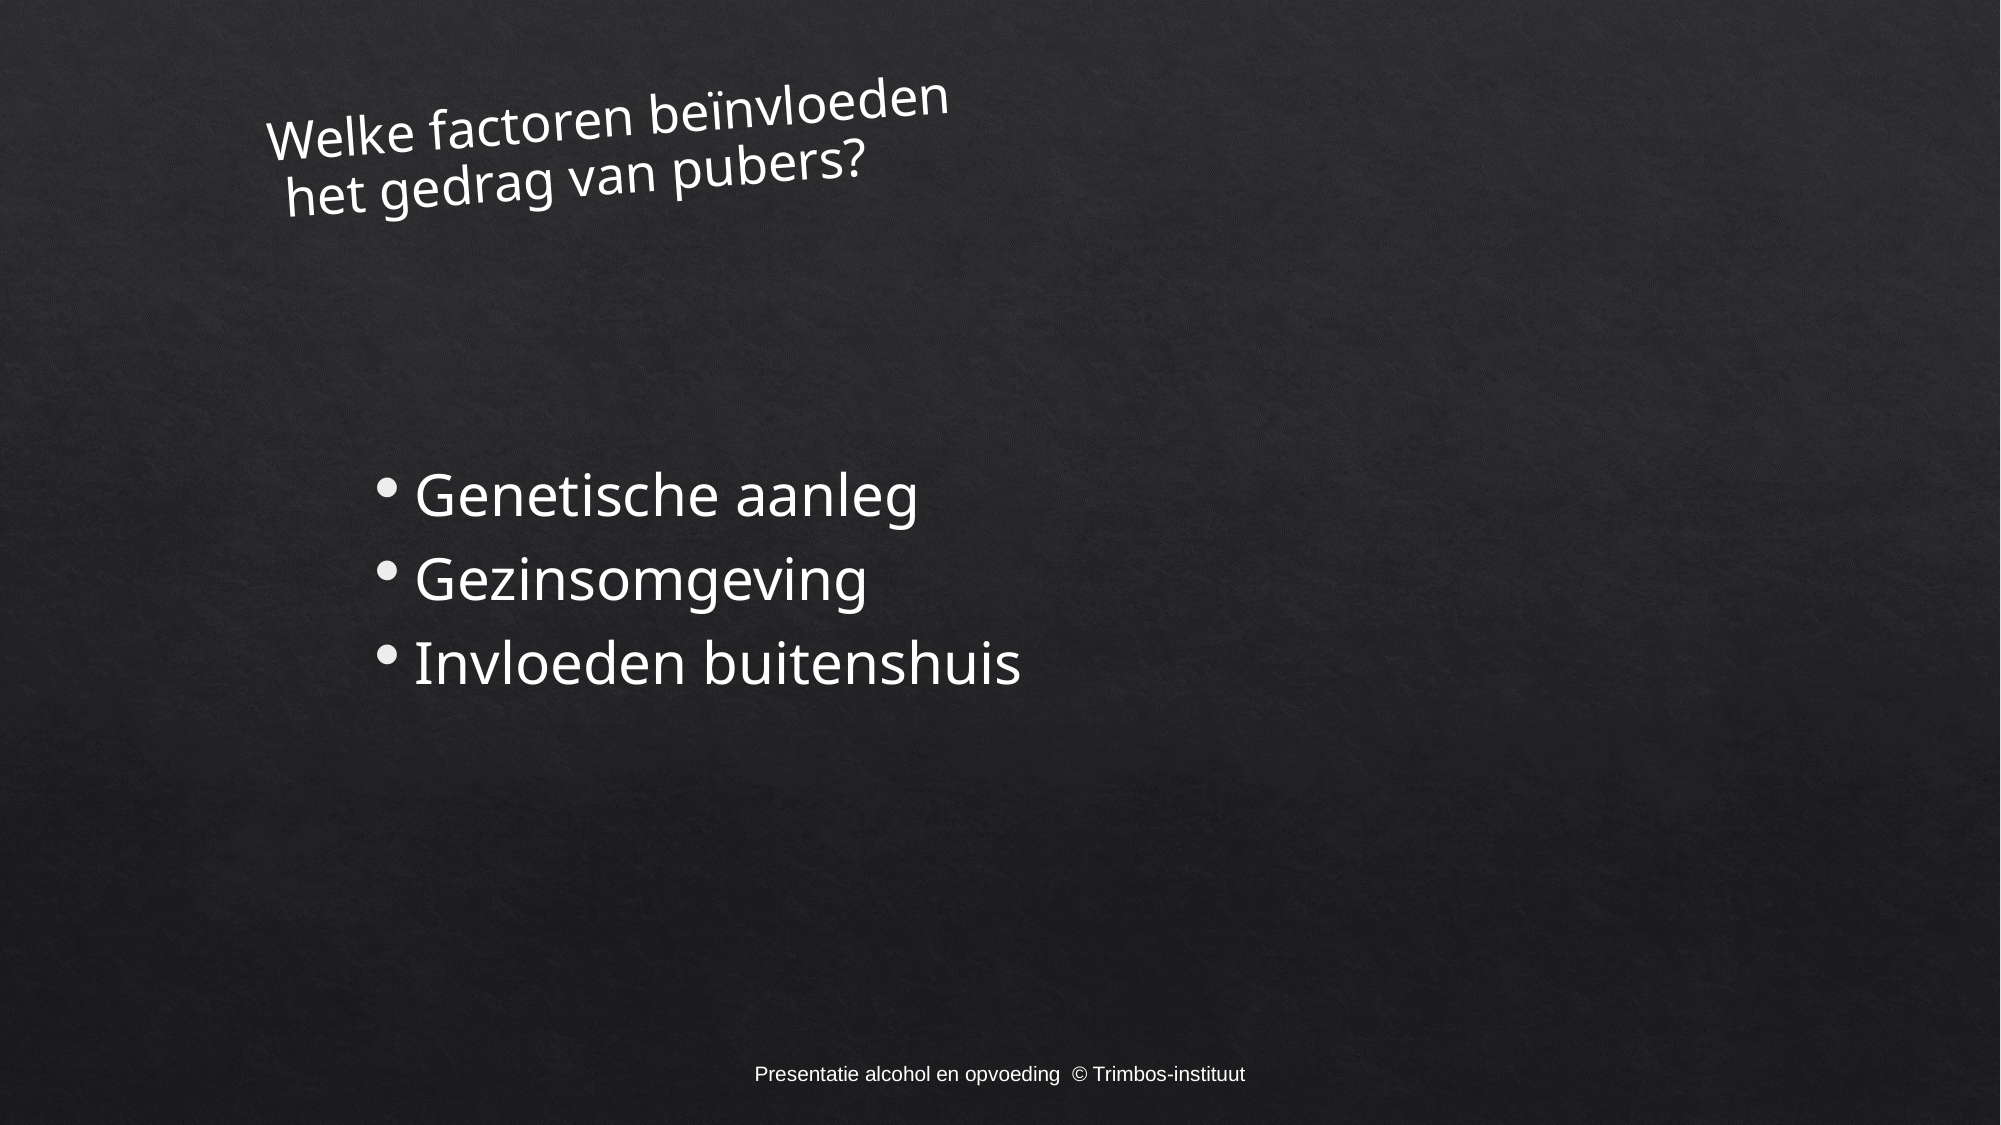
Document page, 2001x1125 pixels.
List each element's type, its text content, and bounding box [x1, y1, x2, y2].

title Welke factoren beïnvloeden het gedrag van pubers? [249, 0, 1790, 239]
picture [0, 0, 2001, 1125]
footer Presentatie alcohol en opvoeding © Trimbos-instituut [662, 1042, 1338, 1103]
list Genetische aanleg Gezinsomgeving Invloeden buitenshuis [362, 284, 1637, 950]
